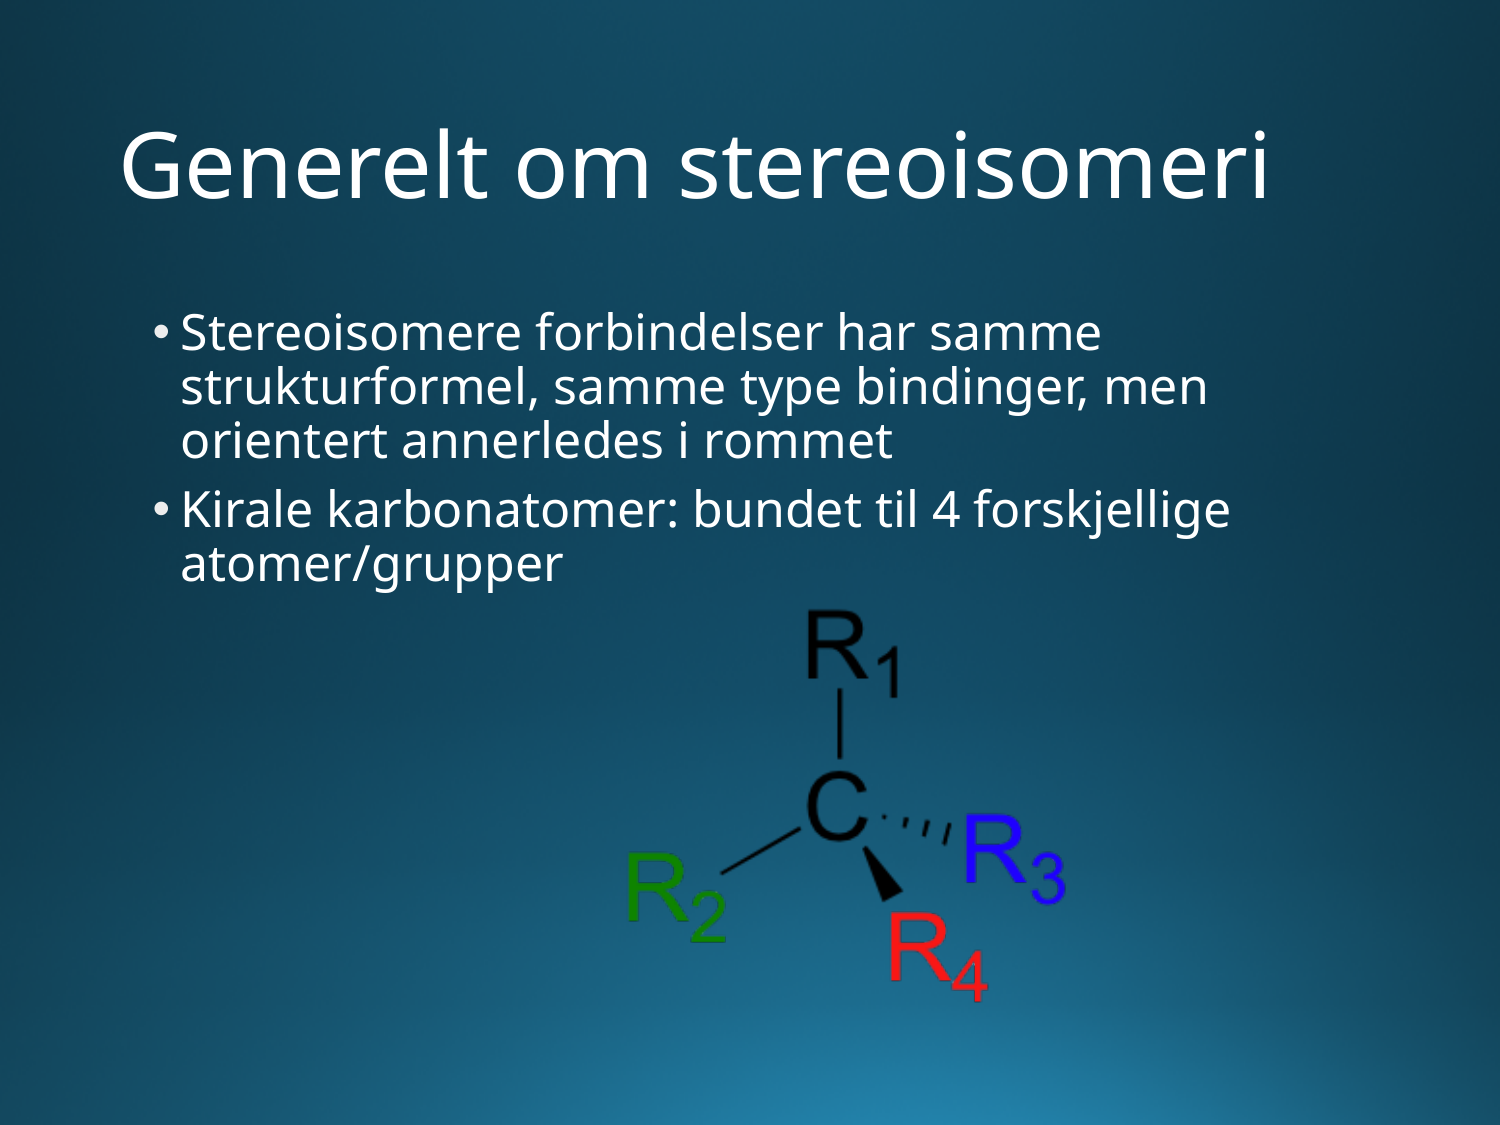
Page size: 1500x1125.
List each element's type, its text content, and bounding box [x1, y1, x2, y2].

list Stereoisomere forbindelser har samme strukturformel, samme type bindinger, men orientert annerledes i rommet Kirale karbonatomer: bundet til 4 forskjellige atomer/grupper [137, 299, 1397, 1014]
title Generelt om stereoisomeri [103, 59, 1397, 278]
picture [0, 0, 1500, 1125]
